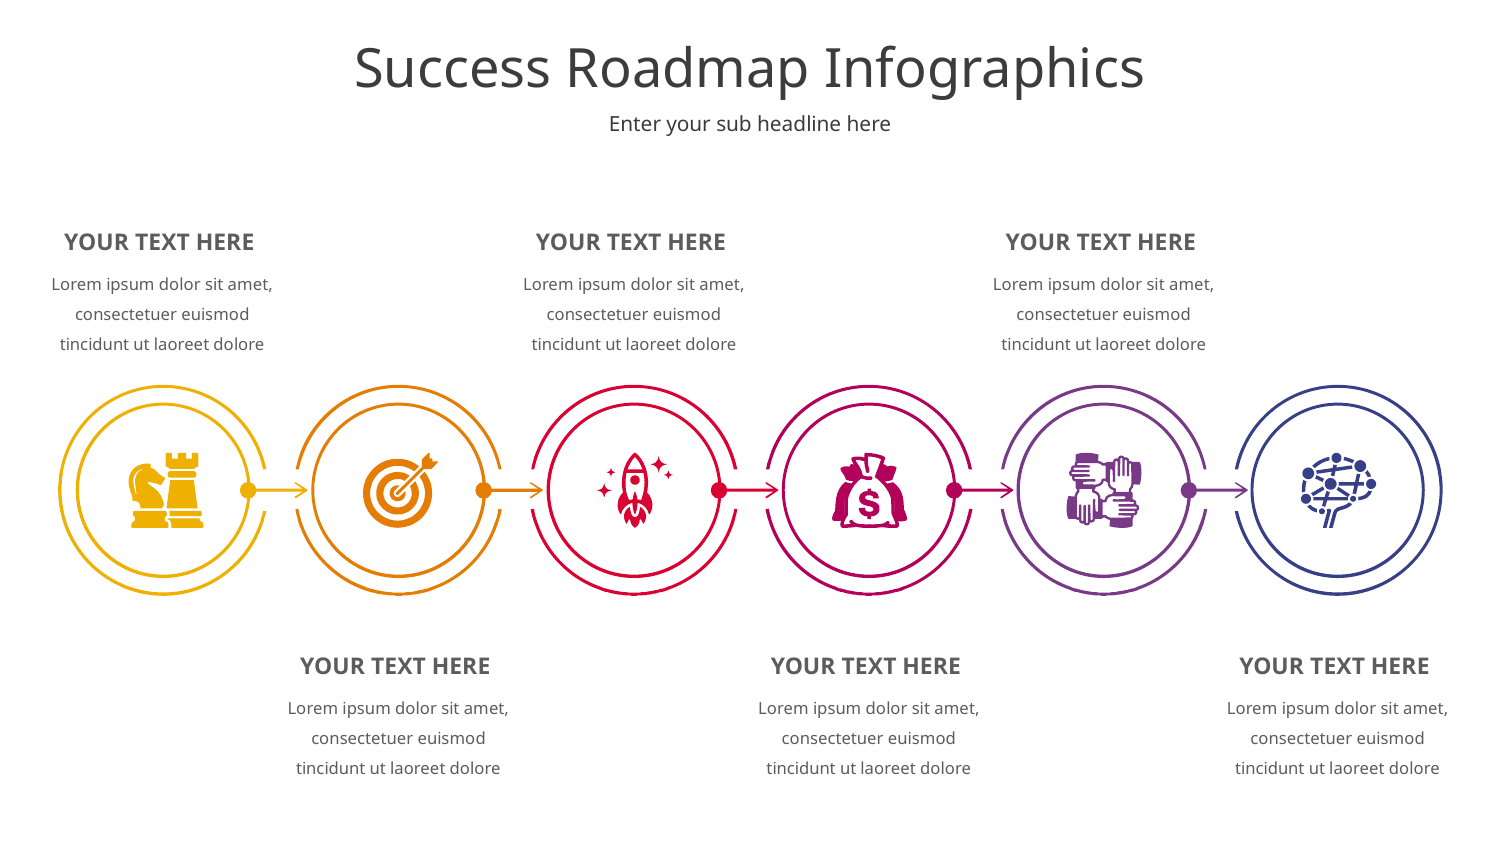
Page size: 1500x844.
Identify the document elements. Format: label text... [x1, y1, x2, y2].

list Enter your sub headline here [63, 108, 1437, 138]
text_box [1300, 452, 1377, 529]
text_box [530, 384, 764, 597]
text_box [747, 650, 991, 779]
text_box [362, 452, 439, 529]
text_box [765, 384, 999, 597]
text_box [1066, 452, 1142, 529]
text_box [1000, 384, 1233, 597]
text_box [57, 384, 308, 597]
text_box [128, 452, 204, 529]
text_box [1216, 650, 1459, 779]
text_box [512, 226, 756, 355]
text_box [41, 226, 284, 355]
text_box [308, 384, 529, 597]
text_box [277, 650, 520, 779]
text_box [831, 452, 908, 529]
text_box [1234, 384, 1443, 597]
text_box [982, 226, 1226, 355]
title Success Roadmap Infographics [63, 25, 1437, 107]
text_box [597, 452, 673, 529]
